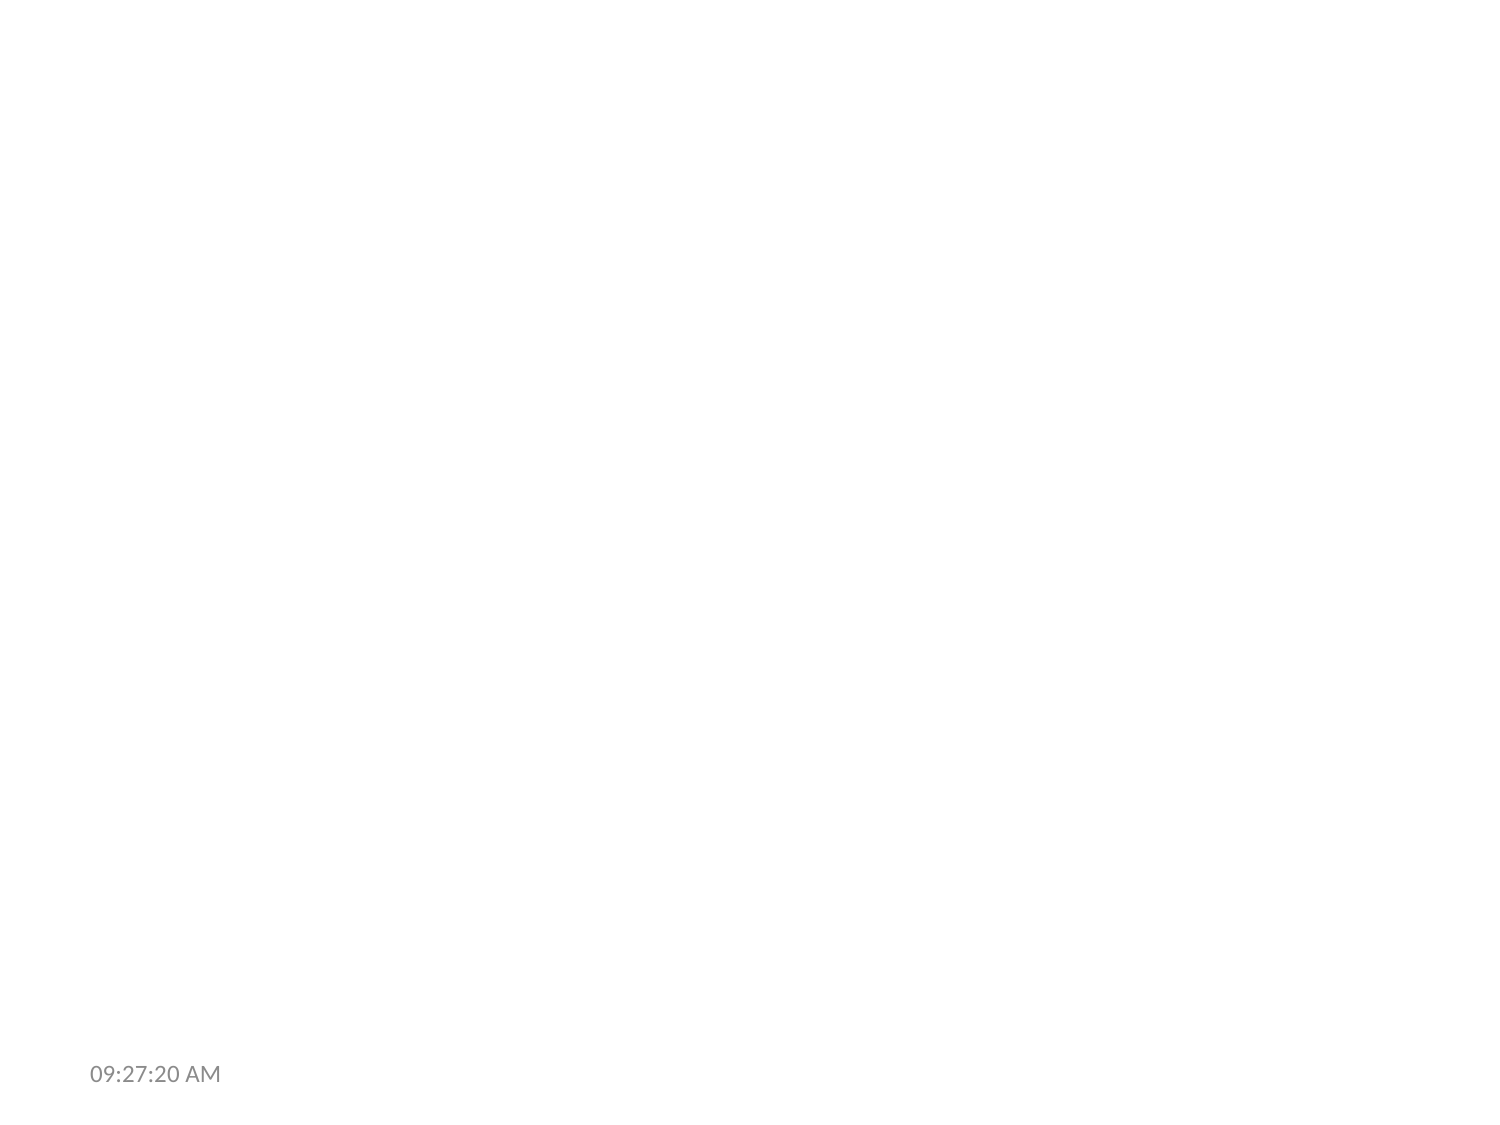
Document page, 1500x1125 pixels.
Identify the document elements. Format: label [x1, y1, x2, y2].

slide_number [75, 1042, 425, 1103]
